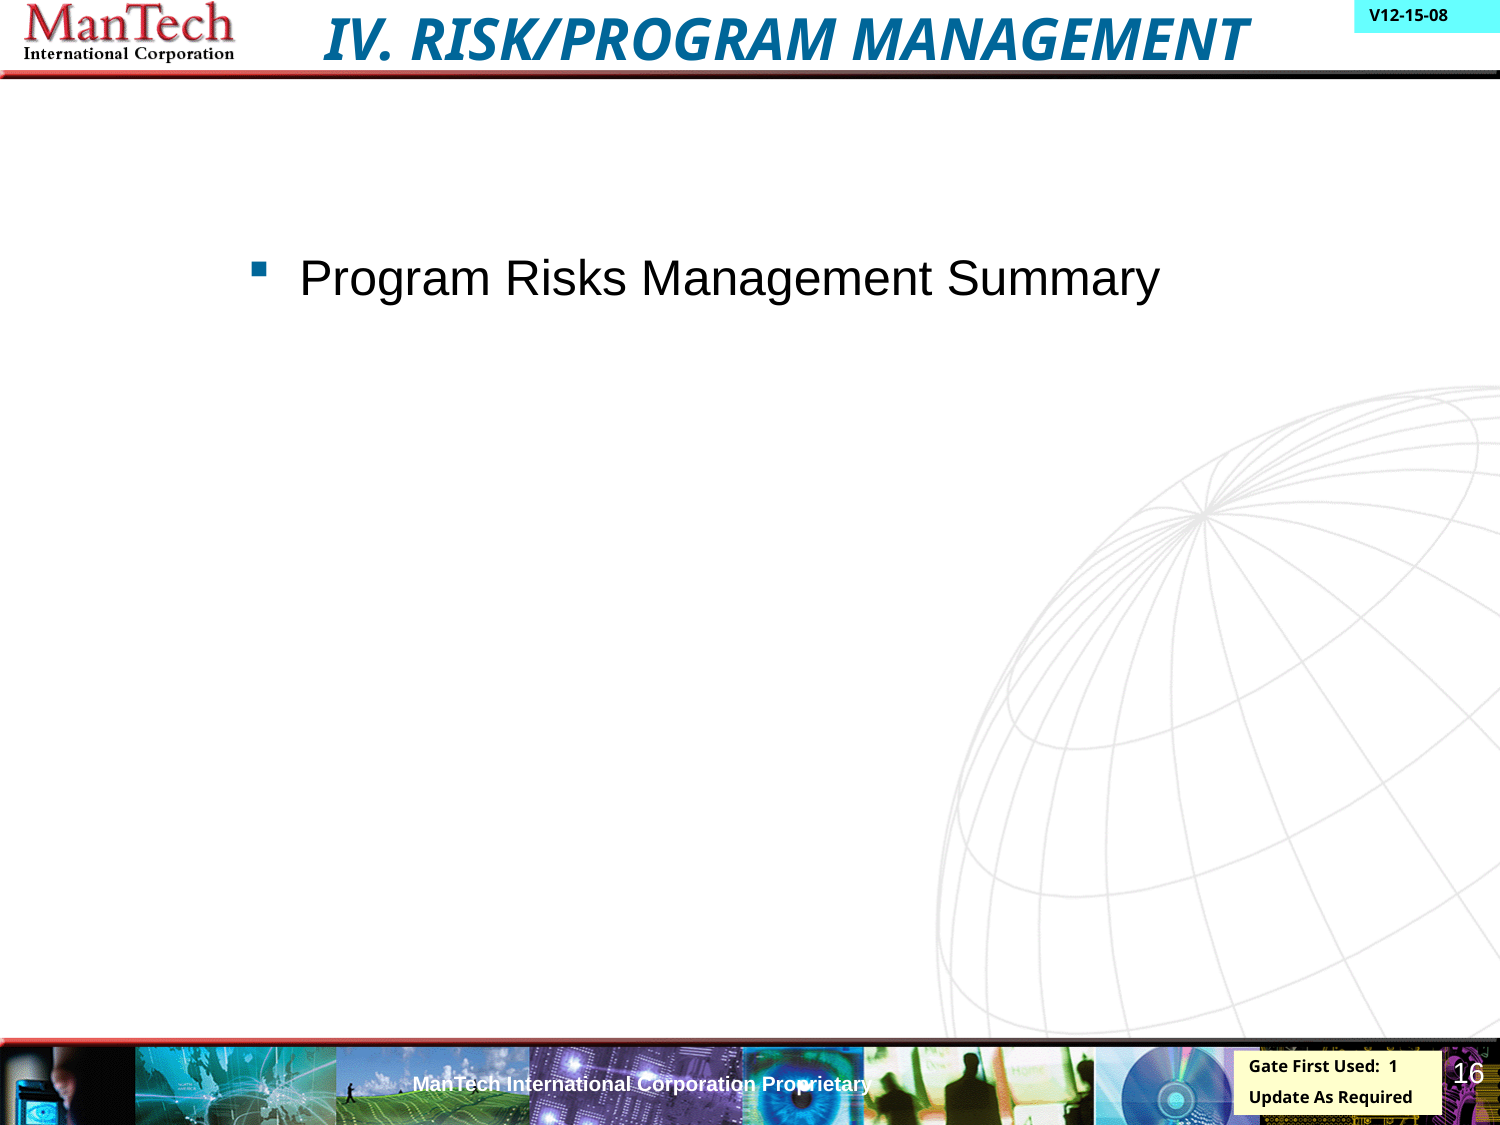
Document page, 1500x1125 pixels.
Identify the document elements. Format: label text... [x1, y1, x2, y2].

text_box IV. RISK/PROGRAM MANAGEMENT [73, 2, 1500, 81]
slide_number 16 [1149, 1046, 1500, 1125]
text_box Gate First Used: 1 Update As Required [1233, 1050, 1443, 1115]
subtitle Program Risks Management Summary [232, 152, 1293, 534]
